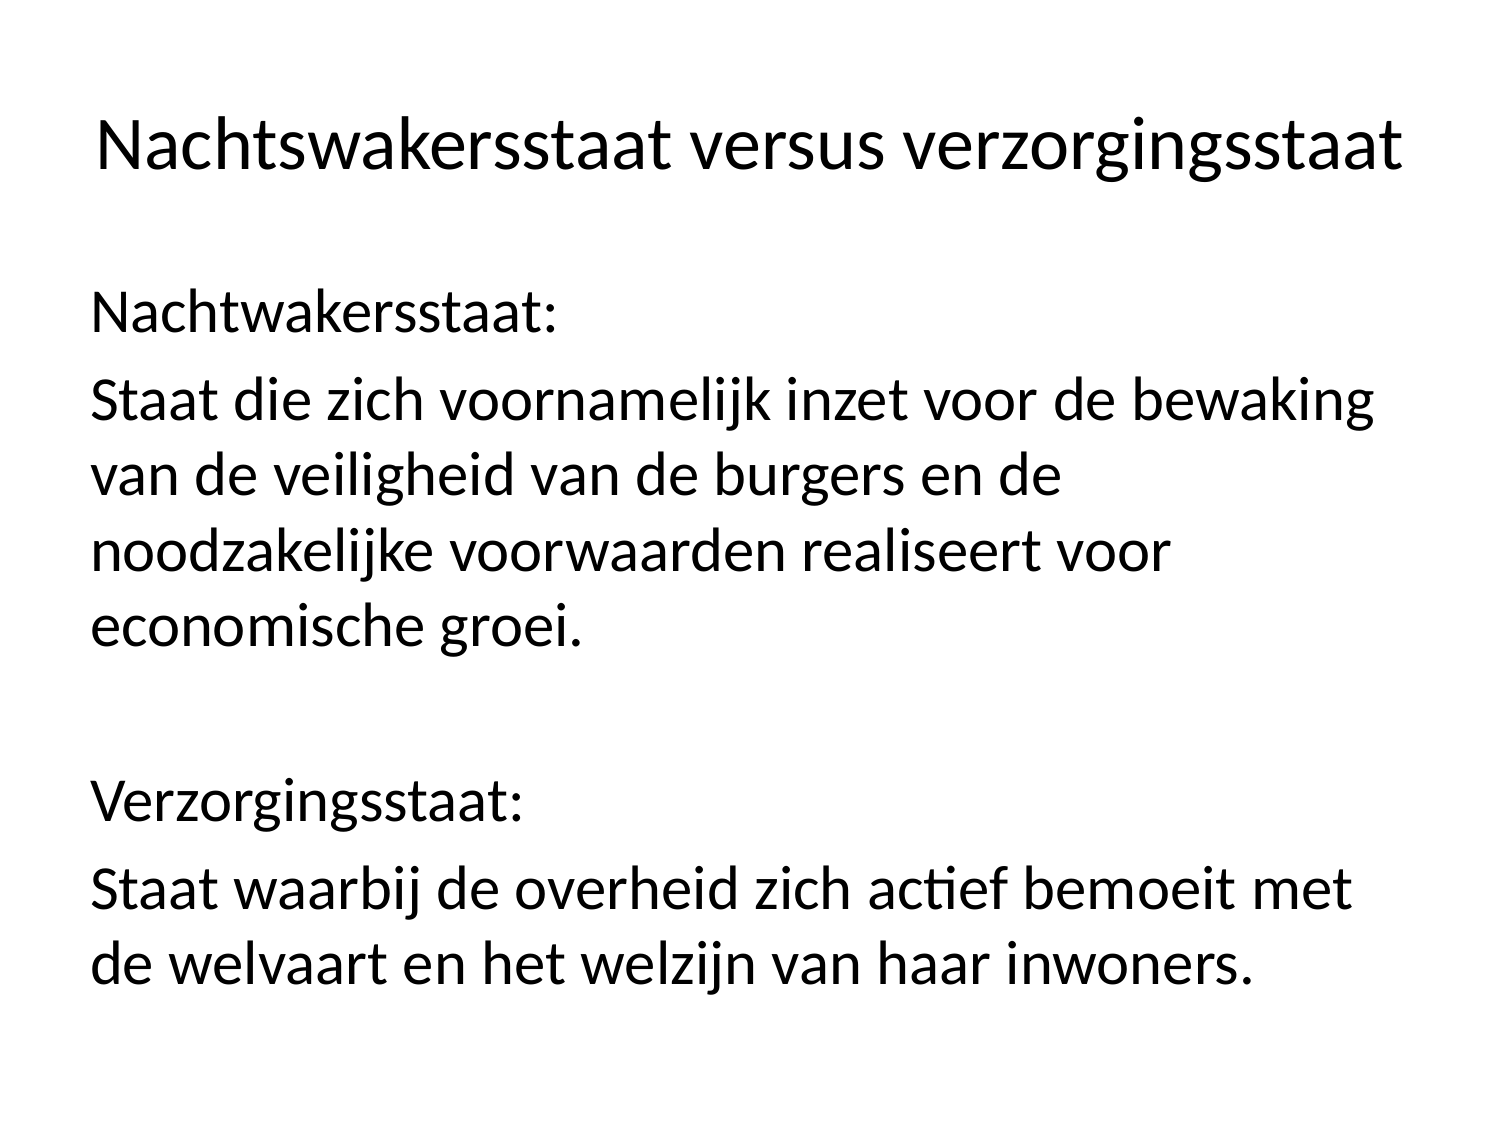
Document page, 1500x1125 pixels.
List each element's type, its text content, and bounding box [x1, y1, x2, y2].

list Nachtwakersstaat: Staat die zich voornamelijk inzet voor de bewaking van de veiligheid van de burgers en de noodzakelijke voorwaarden realiseert voor economische groei. Verzorgingsstaat: Staat waarbij de overheid zich actief bemoeit met de welvaart en het welzijn van haar inwoners. [75, 262, 1425, 1005]
title Nachtswakersstaat versus verzorgingsstaat [75, 45, 1425, 233]
